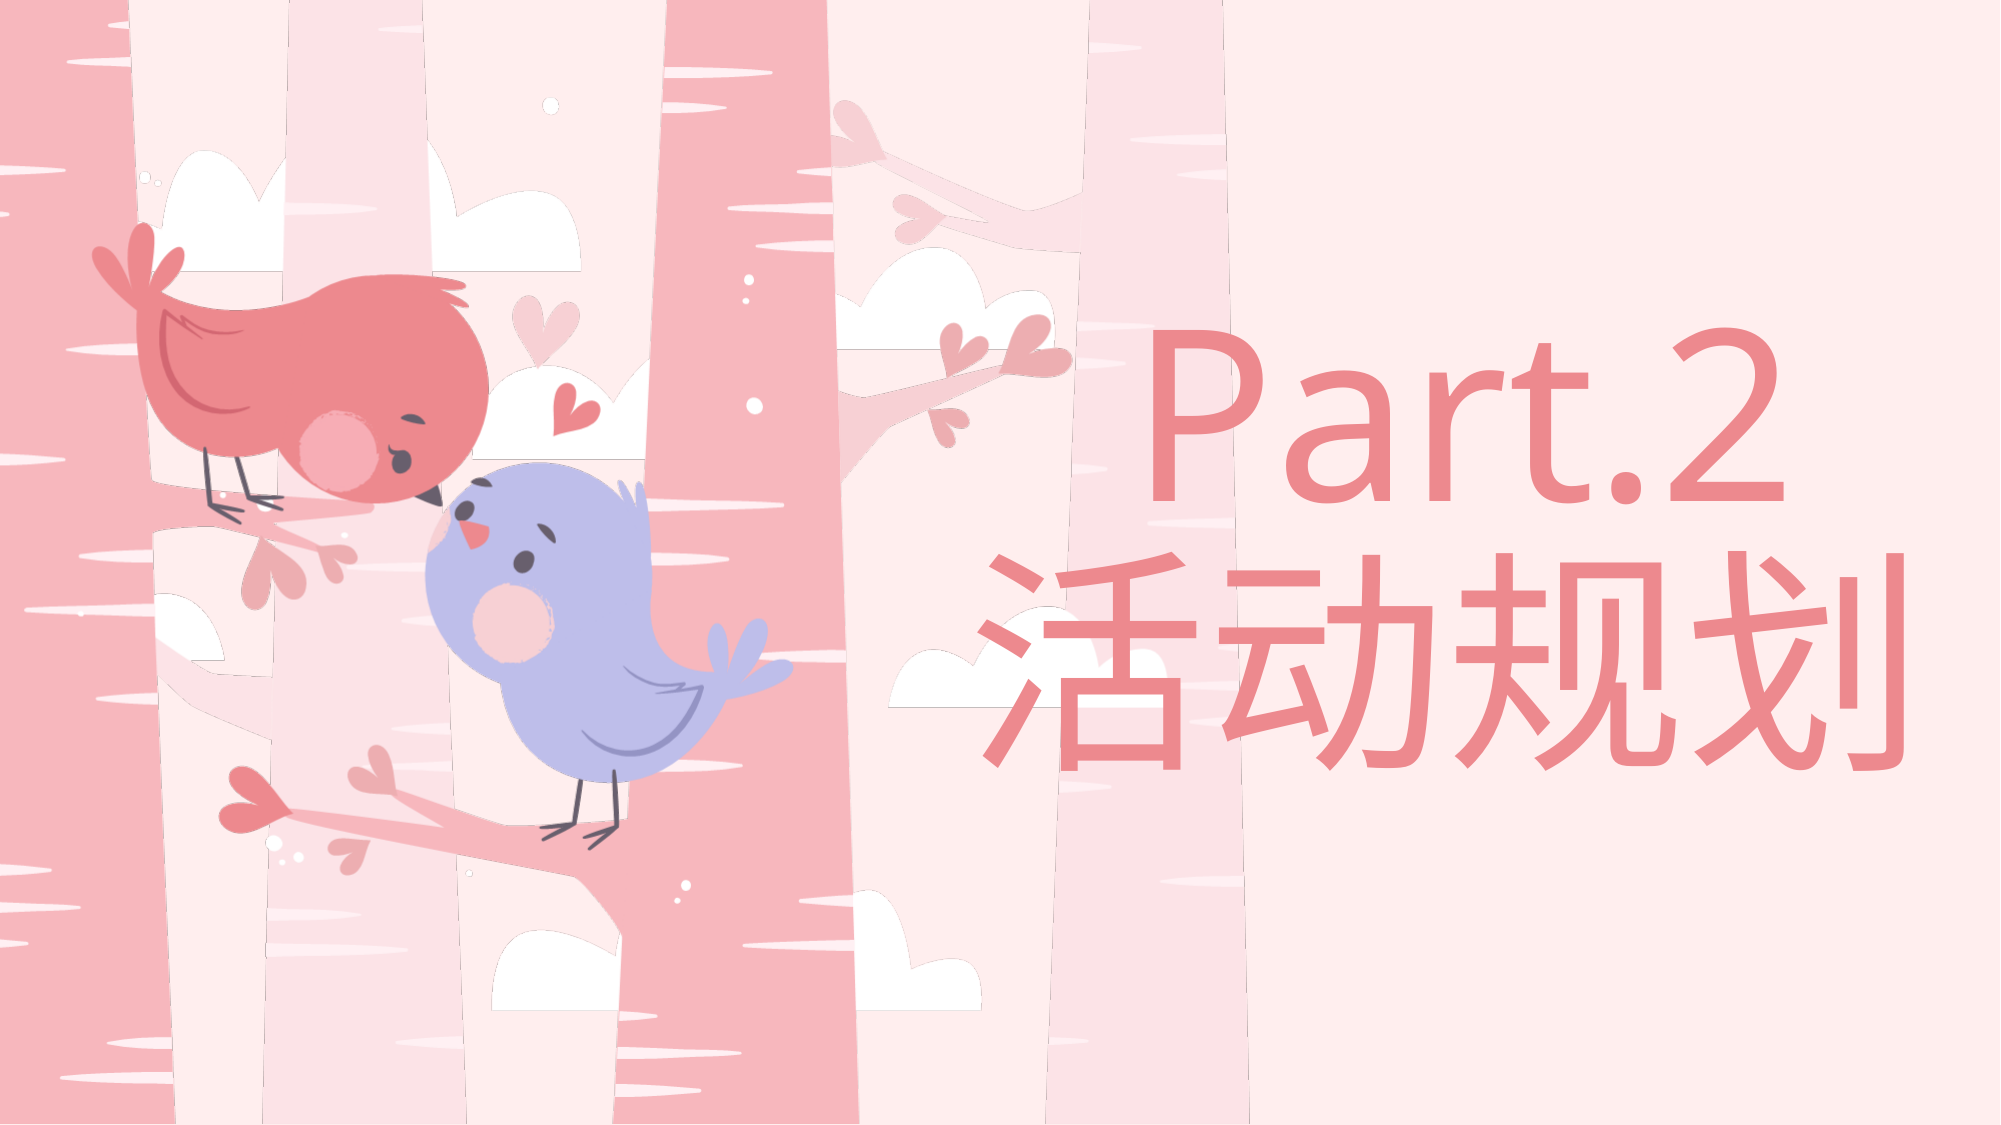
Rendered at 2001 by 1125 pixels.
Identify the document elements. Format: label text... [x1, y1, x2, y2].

text_box 活动规划 [928, 505, 1965, 808]
picture [0, 0, 1688, 1125]
text_box Part.2 [1071, 254, 1855, 505]
